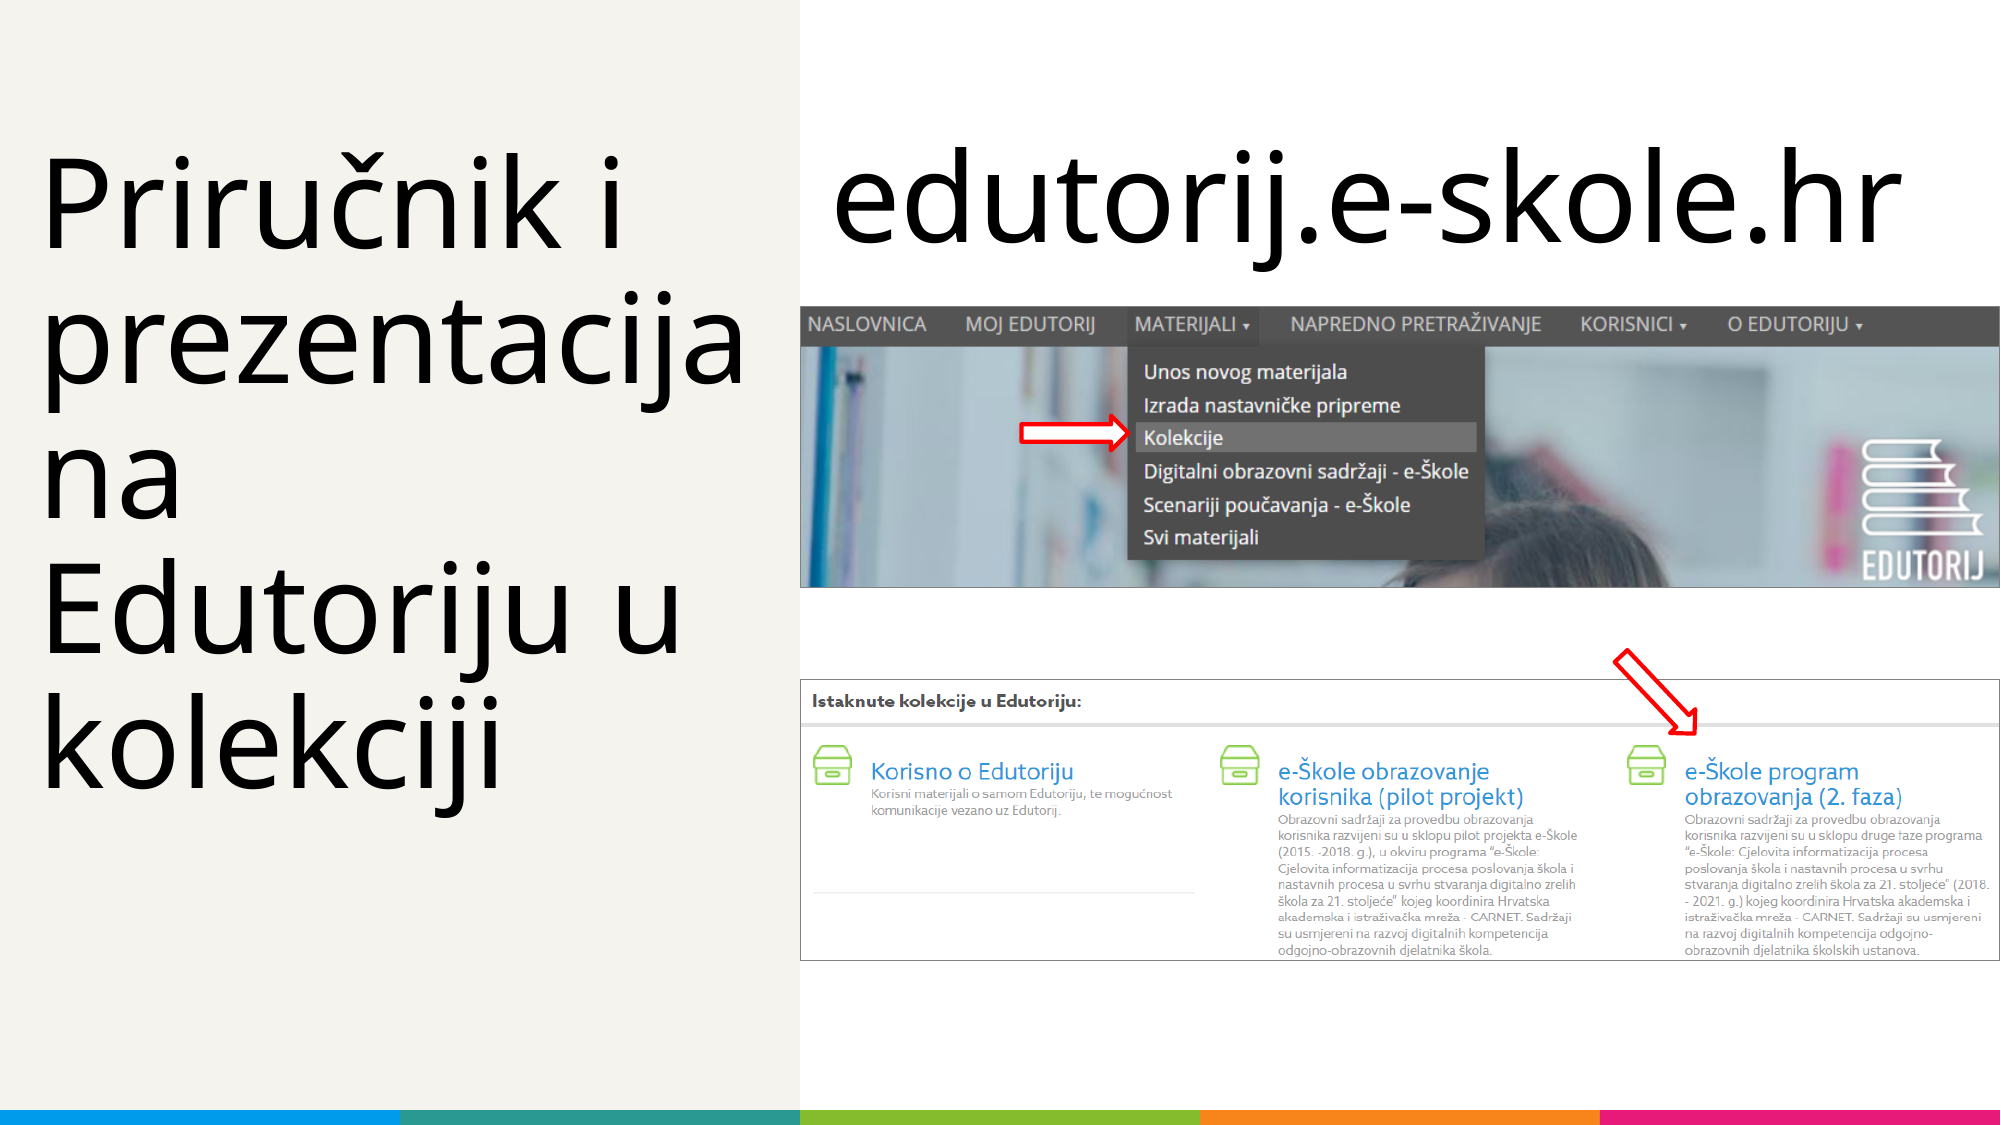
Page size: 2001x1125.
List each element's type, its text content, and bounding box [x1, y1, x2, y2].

title Priručnik i prezentacija na Edutoriju u kolekciji [23, 276, 768, 823]
text_box edutorij.e-skole.hr [815, 110, 1973, 275]
picture [799, 679, 2000, 961]
picture [799, 306, 2000, 588]
text_box [1612, 647, 1656, 677]
